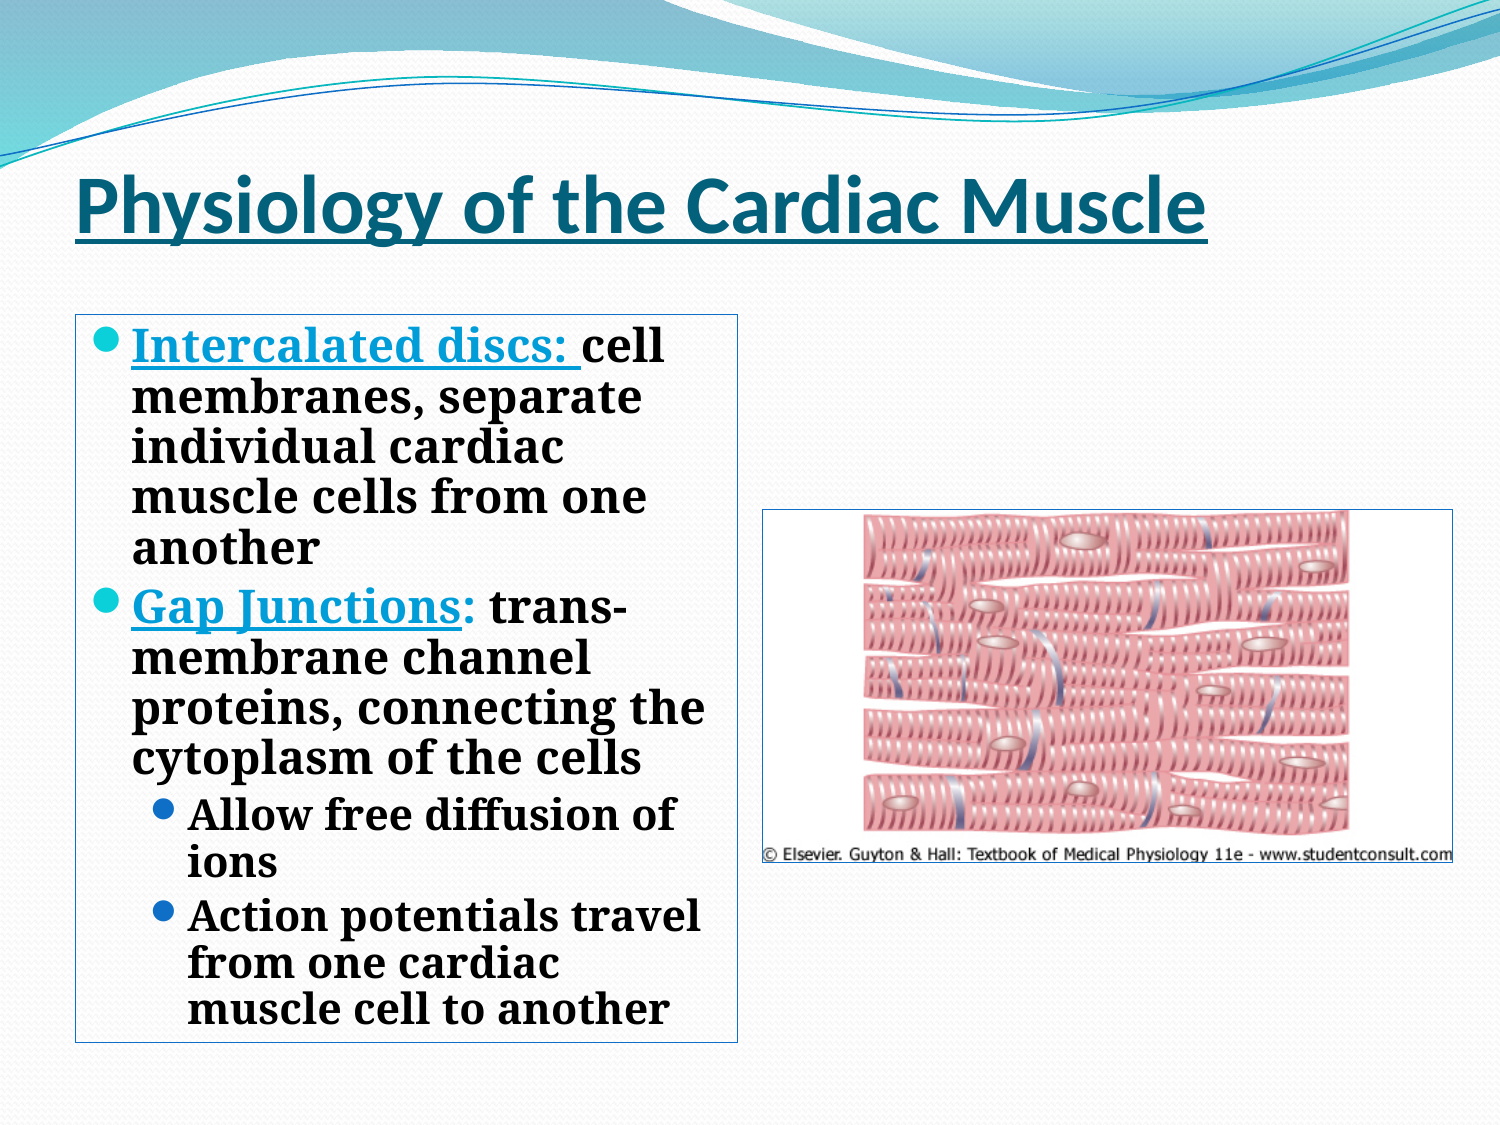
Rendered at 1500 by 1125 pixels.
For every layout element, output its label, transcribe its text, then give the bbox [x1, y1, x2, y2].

list Intercalated discs: cell membranes, separate individual cardiac muscle cells from one another Gap Junctions: trans-membrane channel proteins, connecting the cytoplasm of the cells Allow free diffusion of ions Action potentials travel from one cardiac muscle cell to another [75, 314, 738, 1043]
title Physiology of the Cardiac Muscle [75, 62, 1425, 250]
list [762, 508, 1453, 863]
